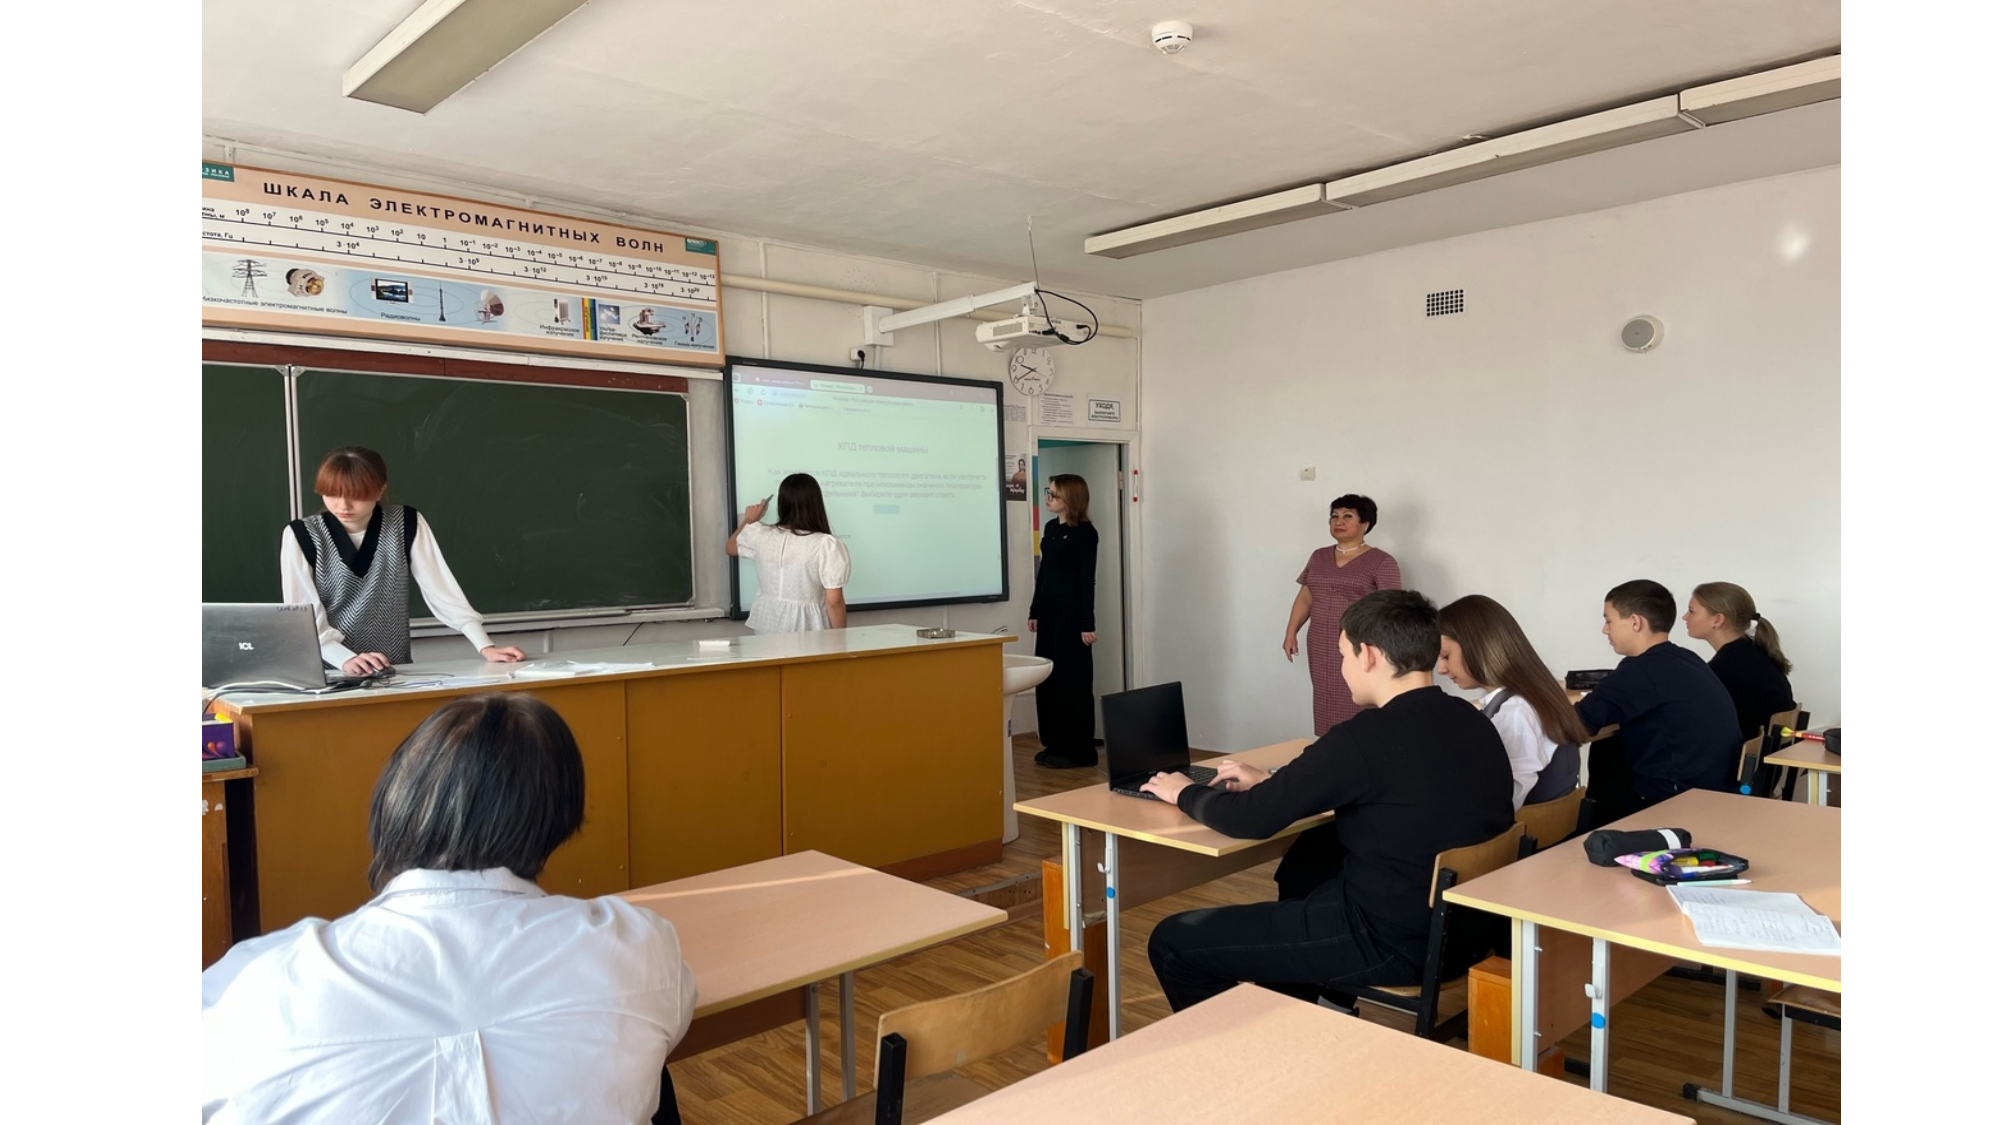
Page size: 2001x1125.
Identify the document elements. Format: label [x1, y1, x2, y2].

picture [202, 0, 1841, 1125]
